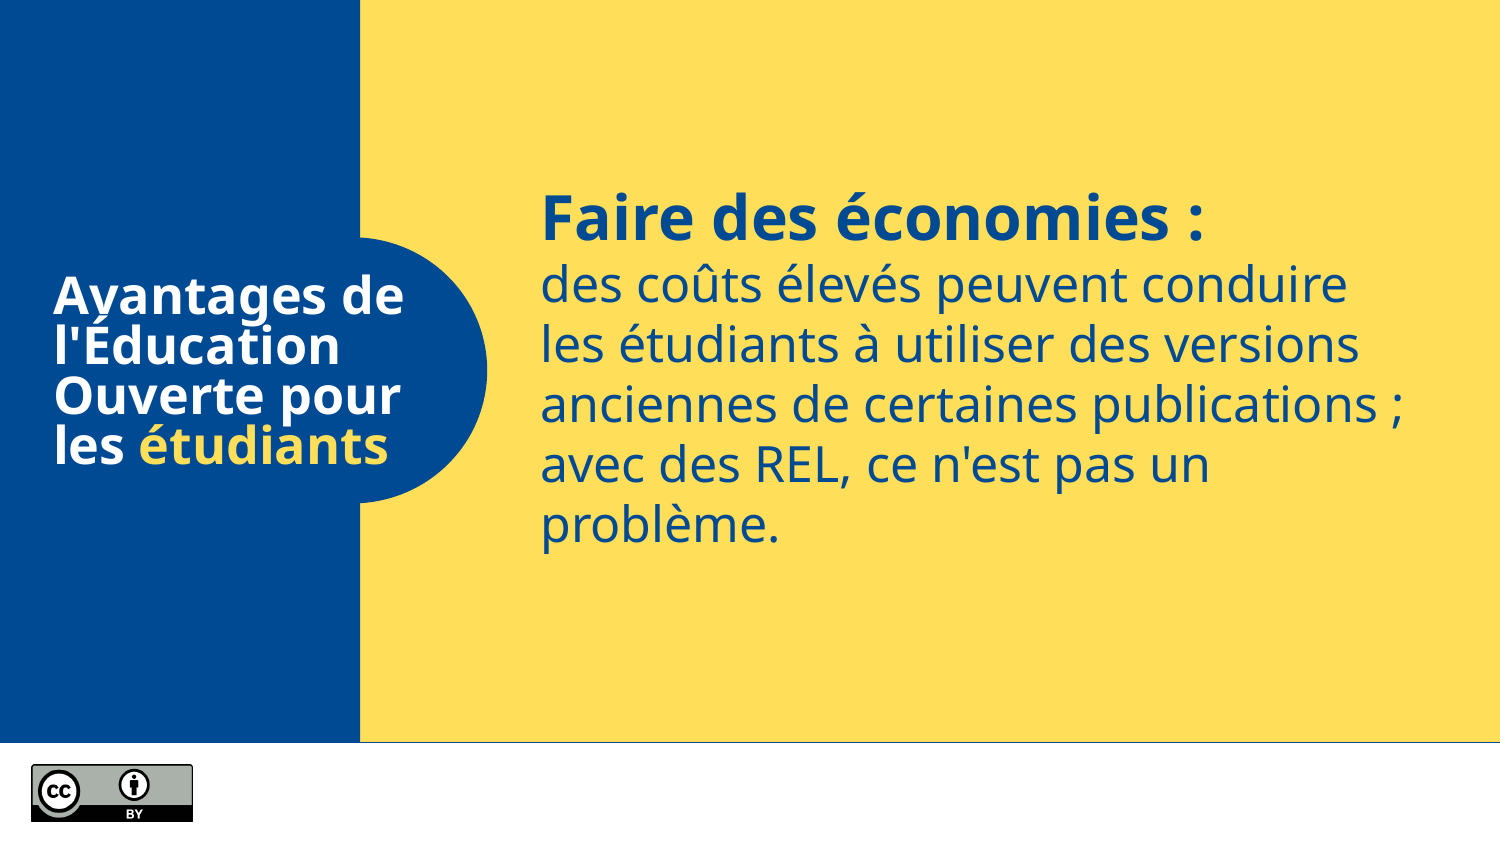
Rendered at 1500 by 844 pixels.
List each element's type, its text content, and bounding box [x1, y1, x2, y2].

text_box [293, 490, 412, 504]
text_box Faire des économies : des coûts élevés peuvent conduire les étudiants à utiliser des versions anciennes de certaines publications ; avec des REL, ce n'est pas un problème. [525, 162, 1431, 568]
picture [31, 764, 193, 822]
text_box [0, 750, 1500, 844]
text_box Avantages de l'Éducation Ouverte pour les étudiants [38, 259, 421, 490]
text_box [0, 0, 361, 742]
text_box [278, 237, 488, 485]
